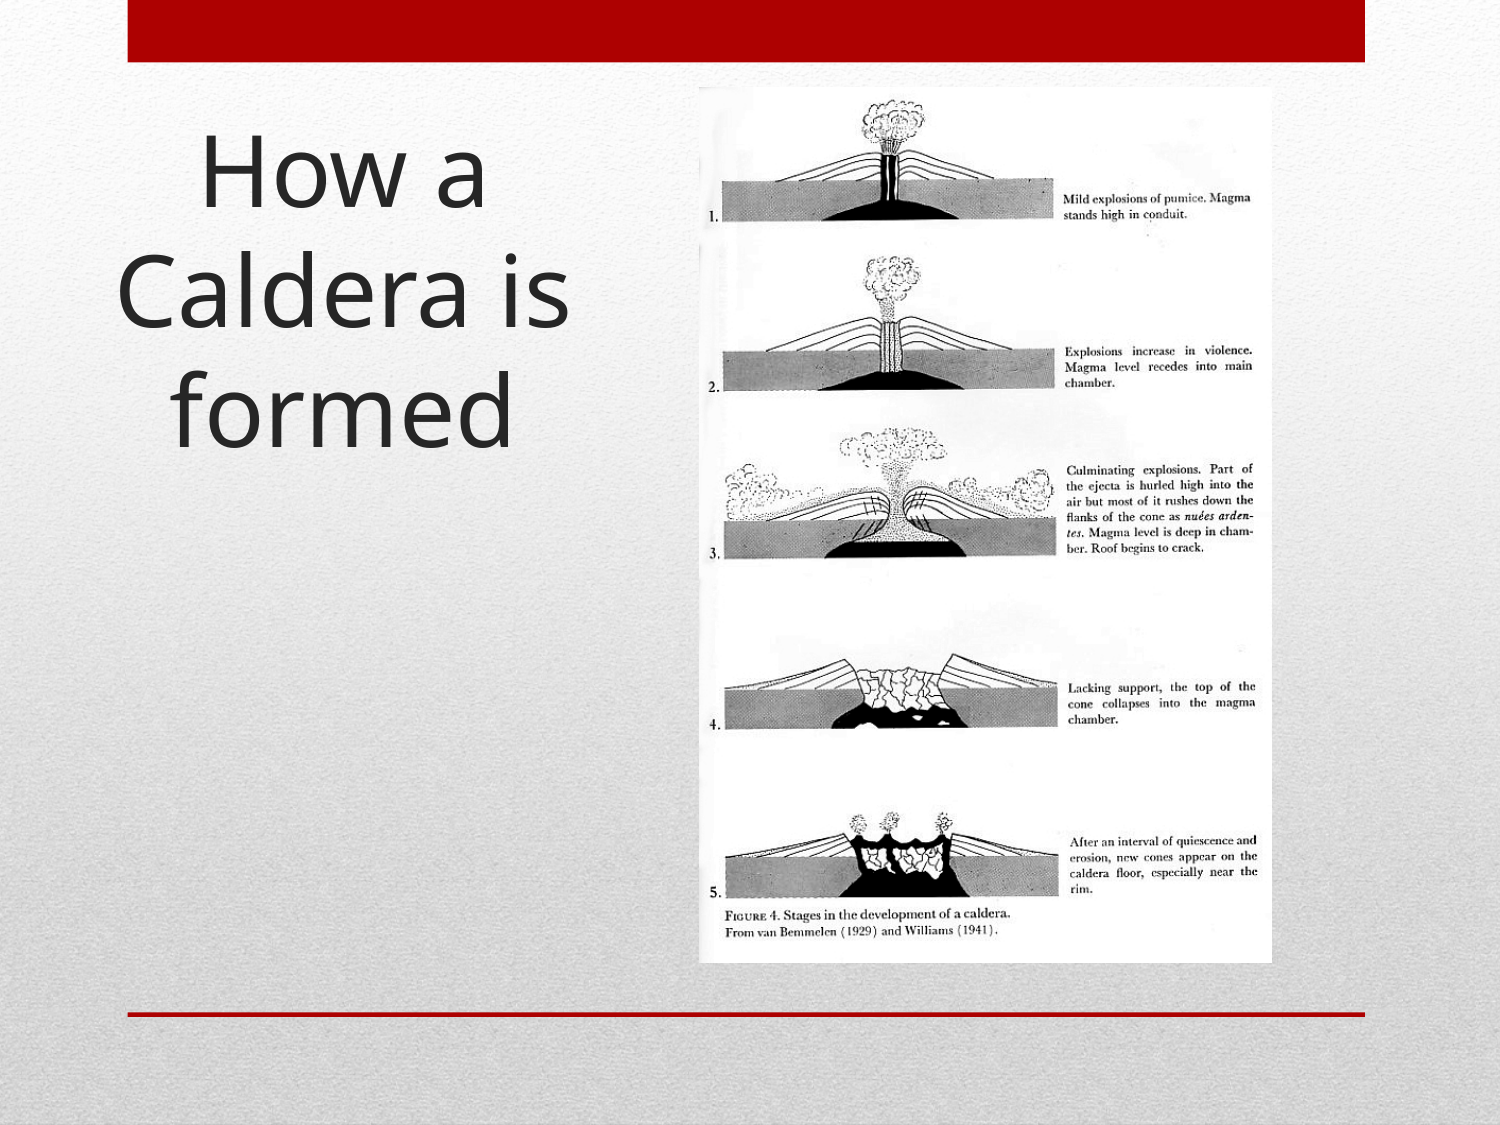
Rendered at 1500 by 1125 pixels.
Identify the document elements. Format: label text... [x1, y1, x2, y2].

title How a Caldera is formed [37, 212, 650, 475]
picture [699, 86, 1273, 964]
